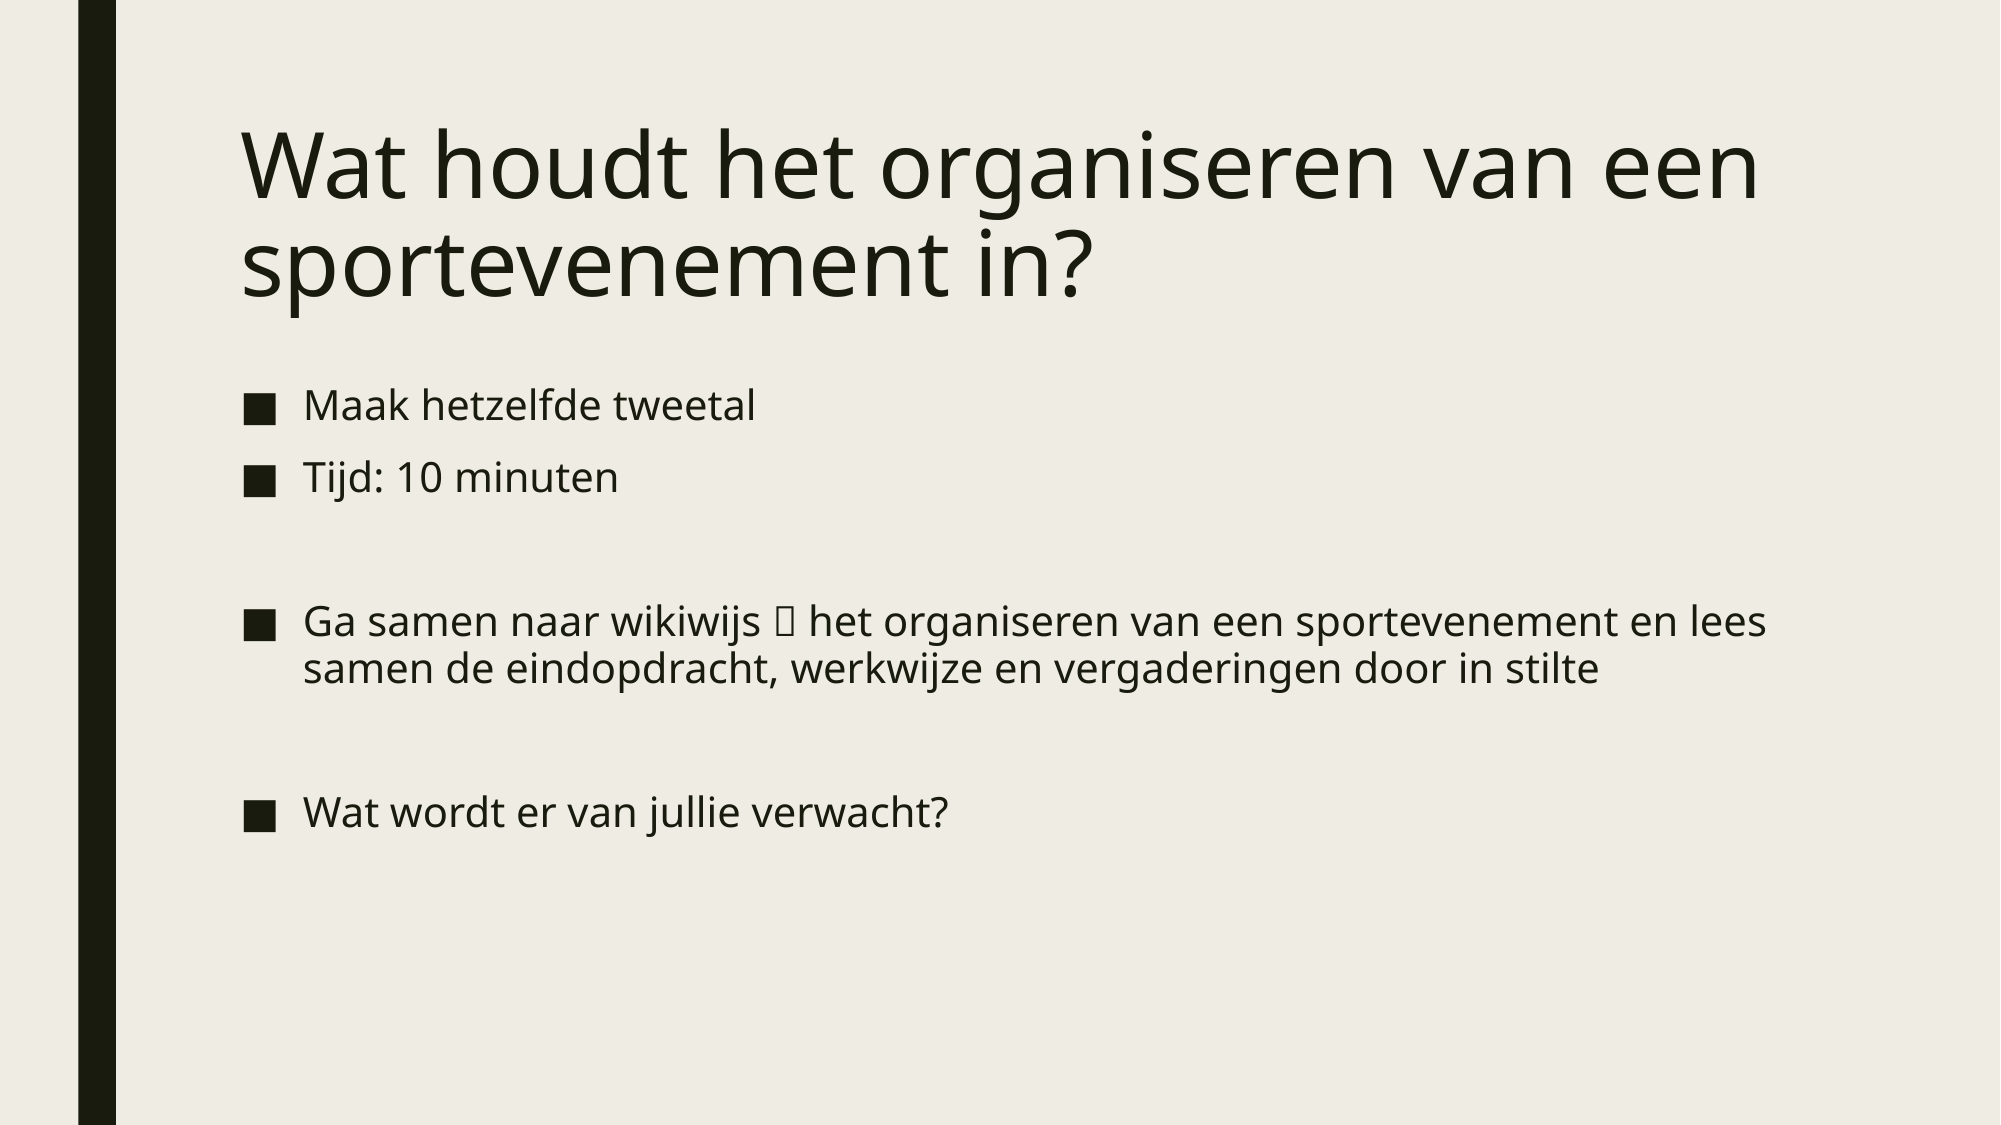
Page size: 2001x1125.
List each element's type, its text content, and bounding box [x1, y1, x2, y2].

list Maak hetzelfde tweetal Tijd: 10 minuten Ga samen naar wikiwijs  het organiseren van een sportevenement en lees samen de eindopdracht, werkwijze en vergaderingen door in stilte Wat wordt er van jullie verwacht? [225, 375, 1800, 963]
title Wat houdt het organiseren van een sportevenement in? [225, 112, 1800, 357]
